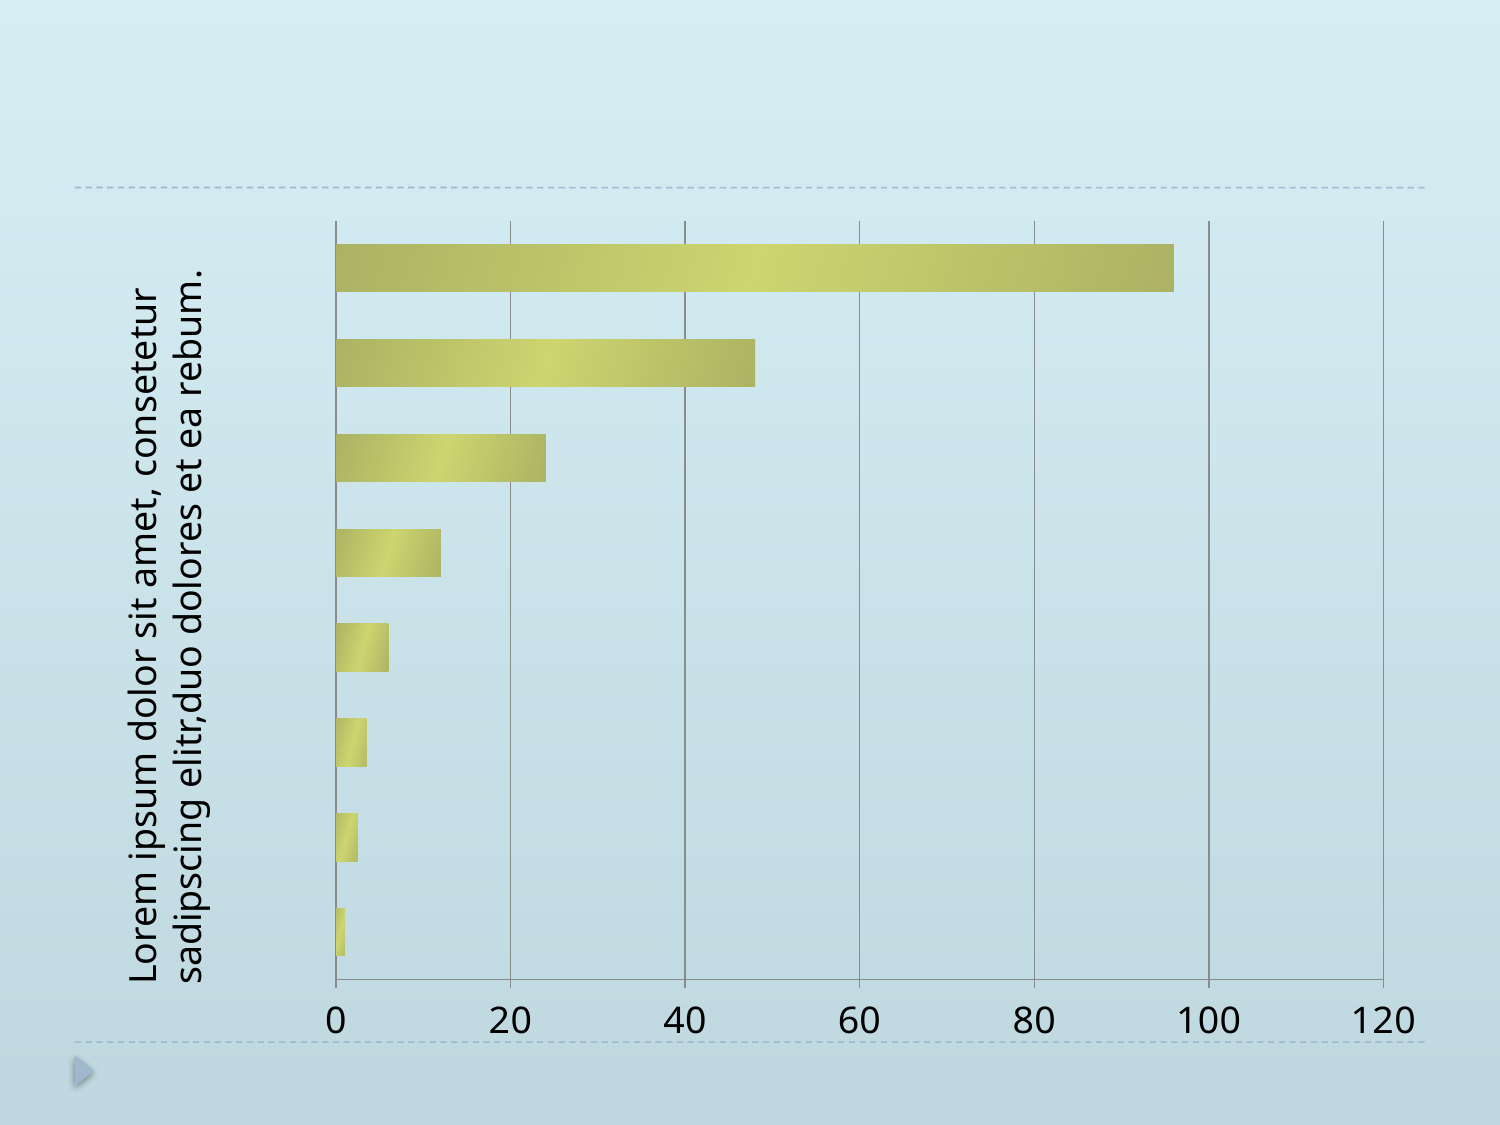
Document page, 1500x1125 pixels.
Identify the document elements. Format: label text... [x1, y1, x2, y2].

text_box Lorem ipsum dolor sit amet, consetetur sadipscing elitr,duo dolores et ea rebum. [111, 196, 216, 1000]
chart [254, 219, 1425, 1045]
